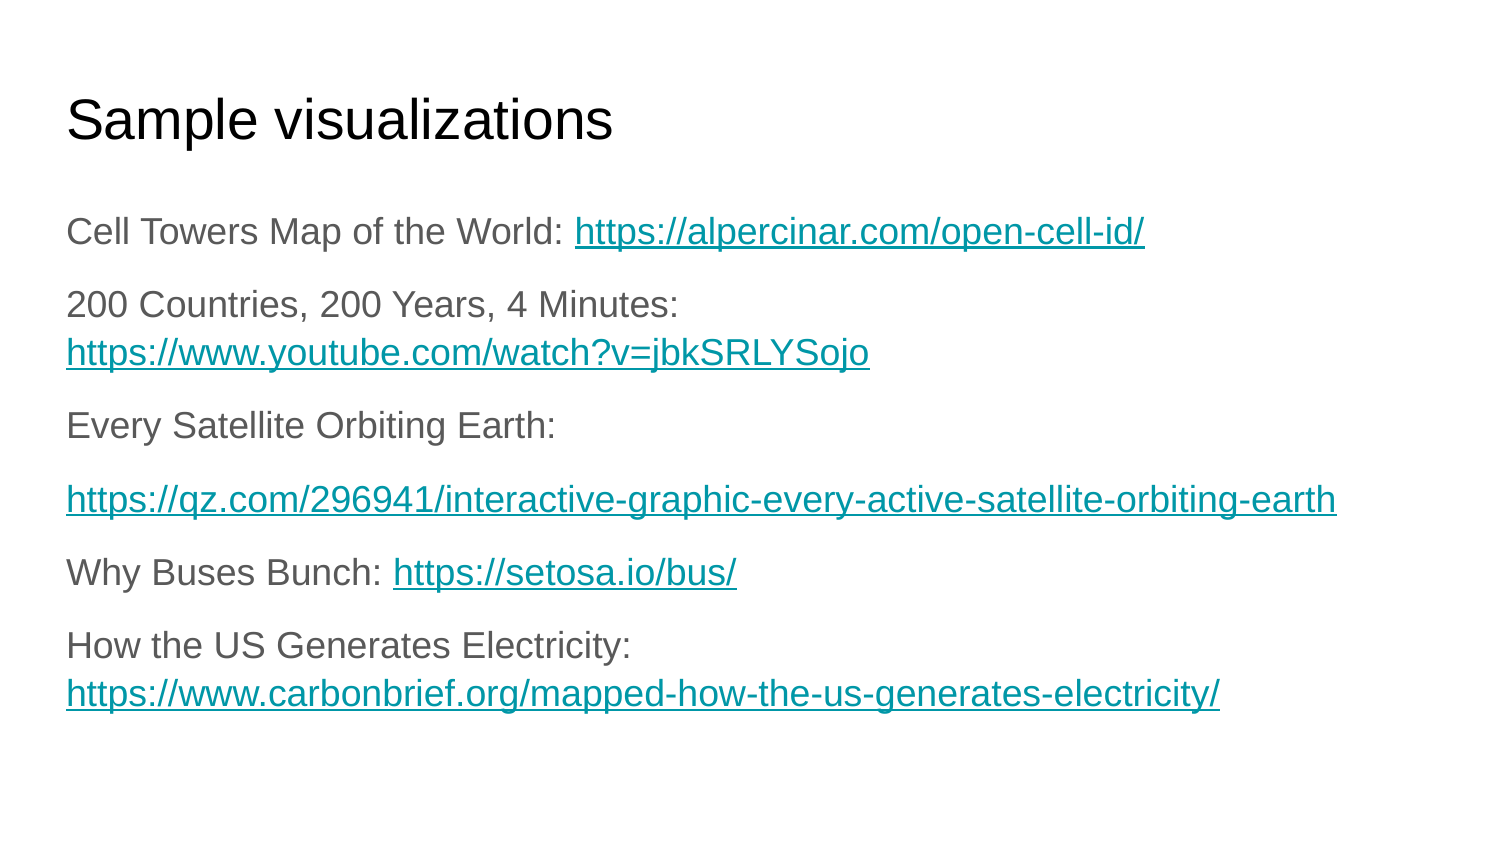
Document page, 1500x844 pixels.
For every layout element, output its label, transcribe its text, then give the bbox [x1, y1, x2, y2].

list Cell Towers Map of the World: https://alpercinar.com/open-cell-id/ 200 Countries, 200 Years, 4 Minutes: https://www.youtube.com/watch?v=jbkSRLYSojo Every Satellite Orbiting Earth: https://qz.com/296941/interactive-graphic-every-active-satellite-orbiting-earth Why Buses Bunch: https://setosa.io/bus/ How the US Generates Electricity: https://www.carbonbrief.org/mapped-how-the-us-generates-electricity/ [51, 189, 1449, 750]
title Sample visualizations [51, 72, 1449, 167]
